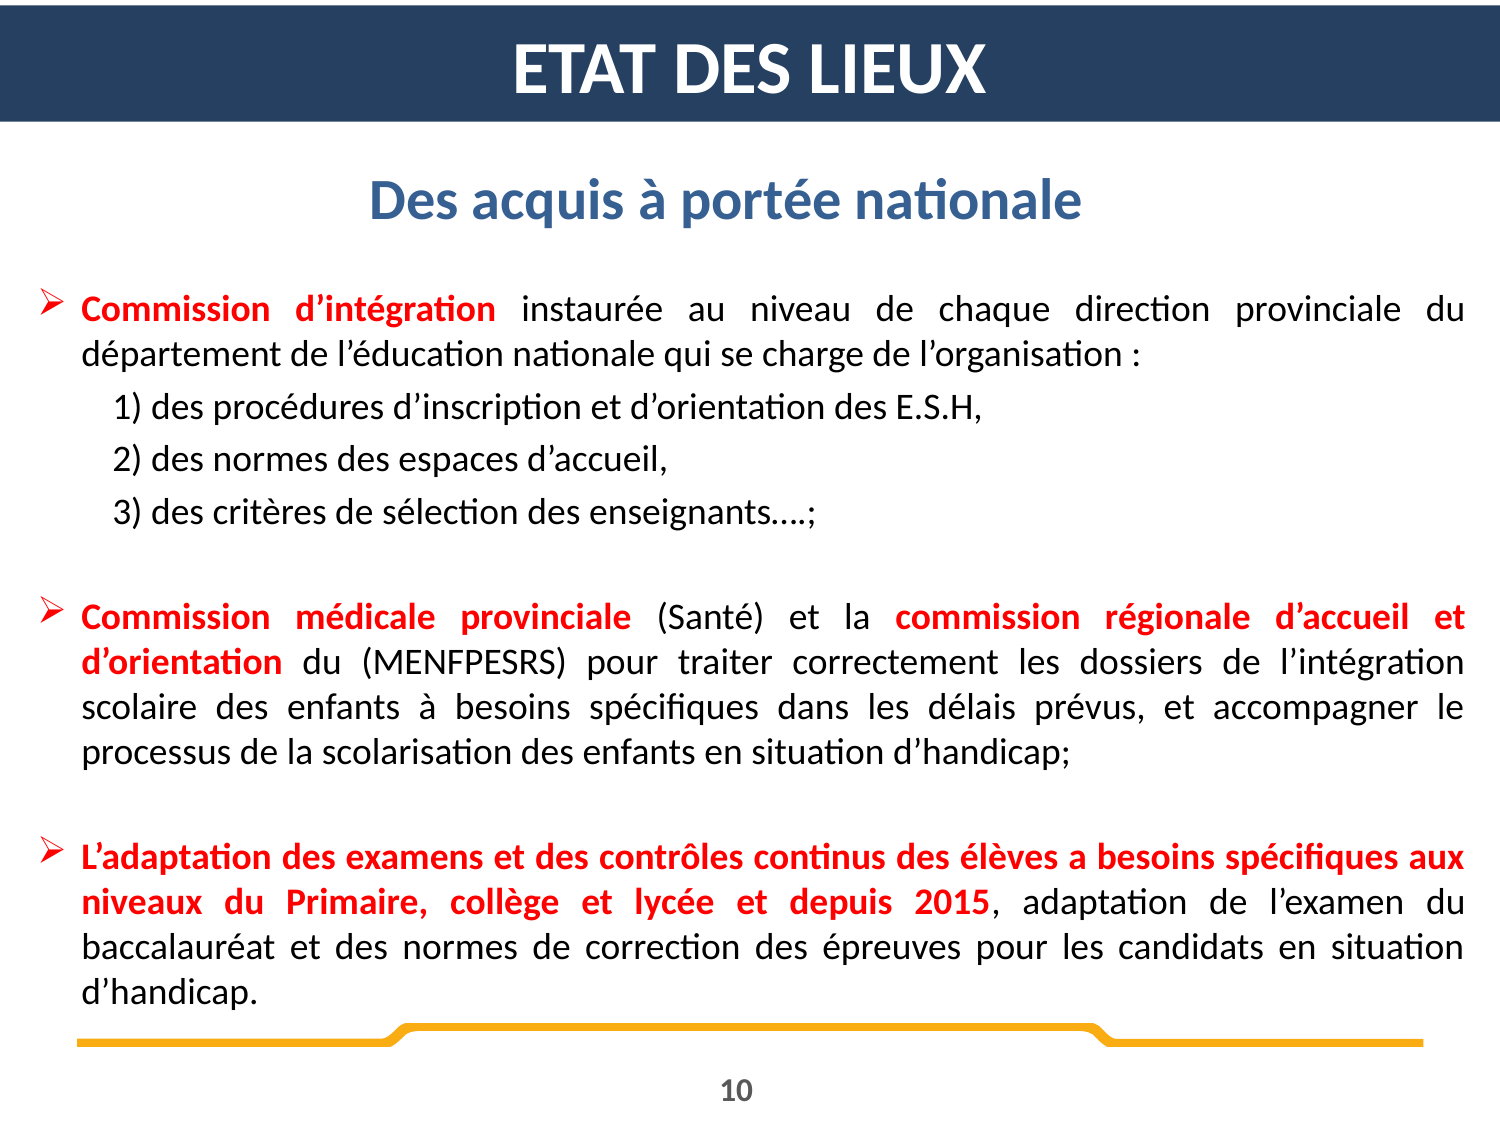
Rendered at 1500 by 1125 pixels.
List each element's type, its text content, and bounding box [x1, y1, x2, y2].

text_box Commission d’intégration instaurée au niveau de chaque direction provinciale du département de l’éducation nationale qui se charge de l’organisation : 1) des procédures d’inscription et d’orientation des E.S.H, 2) des normes des espaces d’accueil, 3) des critères de sélection des enseignants….; Commission médicale provinciale (Santé) et la commission régionale d’accueil et d’orientation du (MENFPESRS) pour traiter correctement les dossiers de l’intégration scolaire des enfants à besoins spécifiques dans les délais prévus, et accompagner le processus de la scolarisation des enfants en situation d’handicap; L’adaptation des examens et des contrôles continus des élèves a besoins spécifiques aux niveaux du Primaire, collège et lycée et depuis 2015, adaptation de l’examen du baccalauréat et des normes de correction des épreuves pour les candidats en situation d’handicap. [22, 276, 1481, 1058]
slide_number 10 [561, 1058, 911, 1118]
text_box Etat des lieux [0, 5, 1500, 122]
text_box Des acquis à portée nationale [289, 154, 1164, 241]
text_box [81, 163, 1500, 1016]
